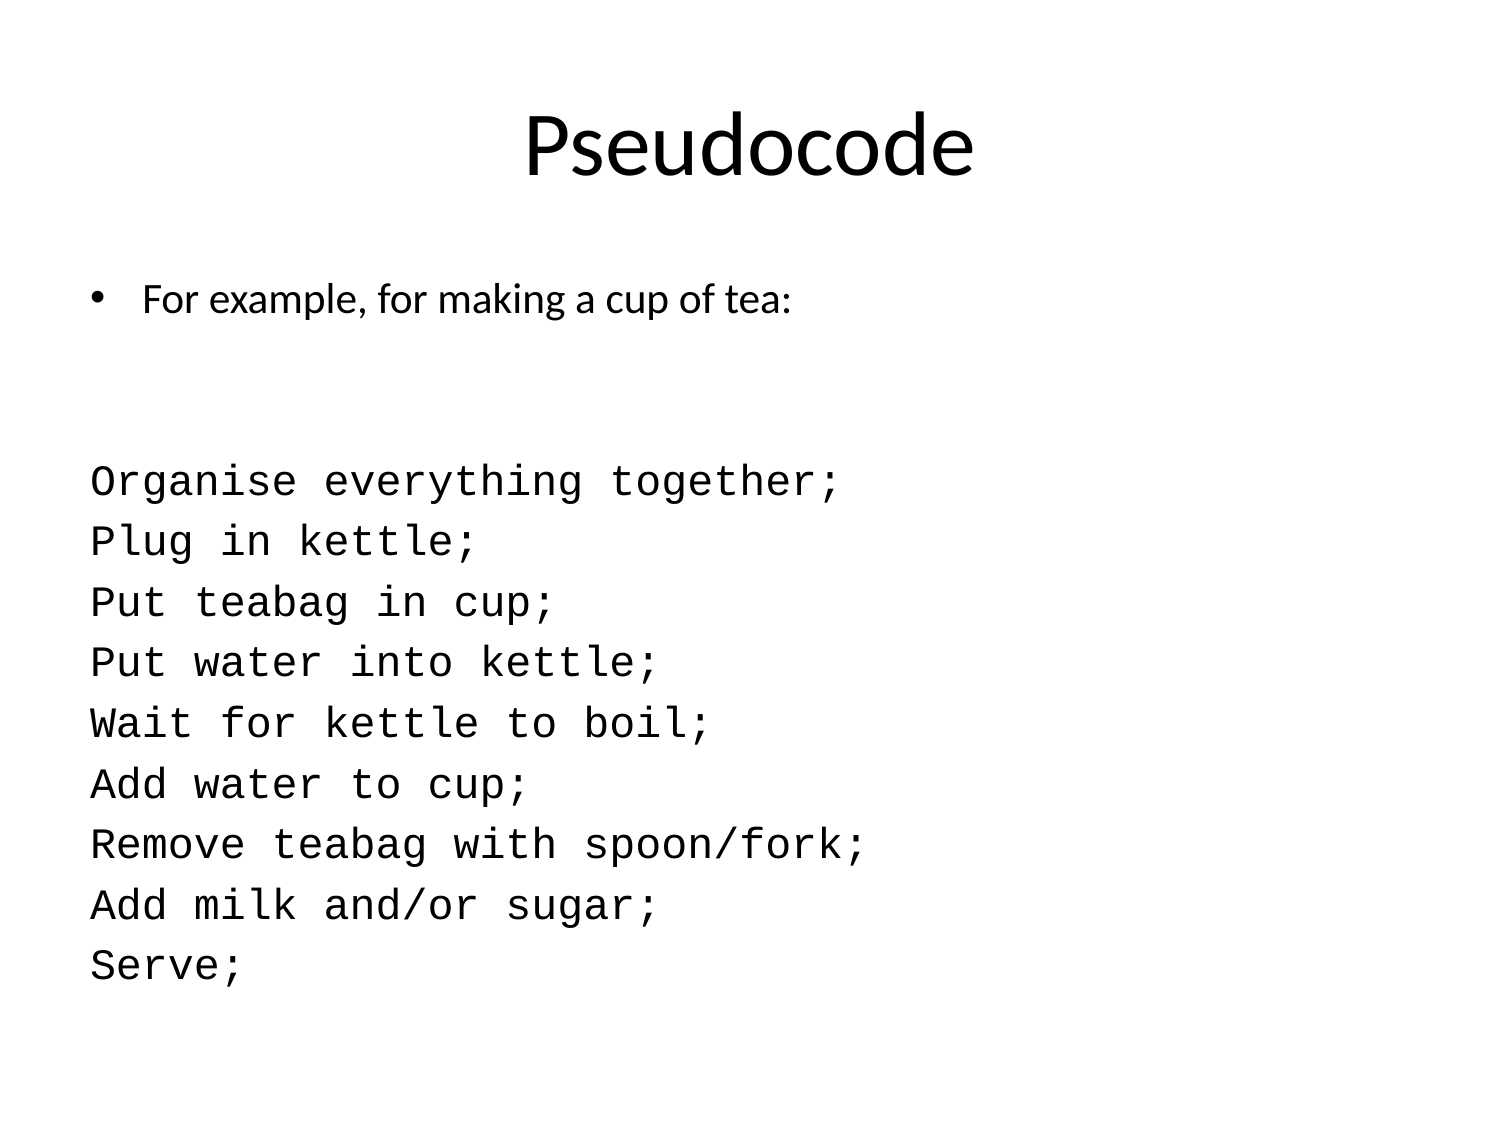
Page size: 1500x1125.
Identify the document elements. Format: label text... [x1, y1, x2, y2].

list For example, for making a cup of tea: Organise everything together; Plug in kettle; Put teabag in cup; Put water into kettle; Wait for kettle to boil; Add water to cup; Remove teabag with spoon/fork; Add milk and/or sugar; Serve; [75, 262, 1425, 1005]
title Pseudocode [75, 45, 1425, 233]
